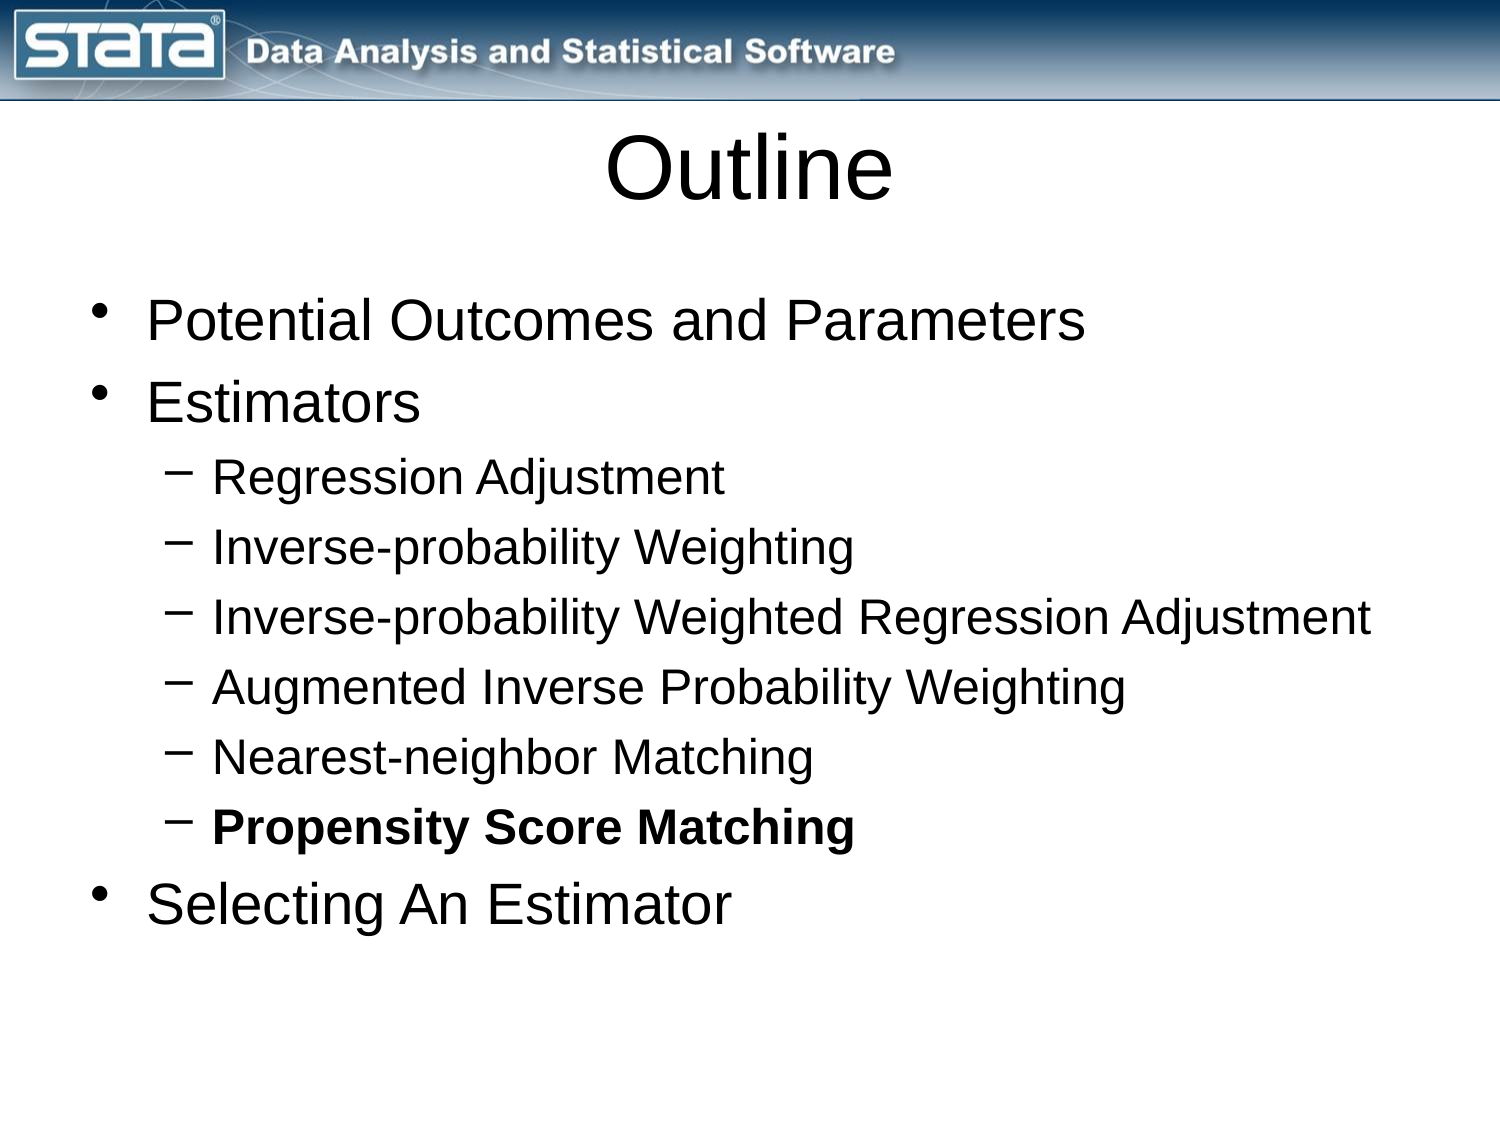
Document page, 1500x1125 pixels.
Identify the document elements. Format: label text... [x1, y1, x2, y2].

list Potential Outcomes and Parameters Estimators Regression Adjustment Inverse-probability Weighting Inverse-probability Weighted Regression Adjustment Augmented Inverse Probability Weighting Nearest-neighbor Matching Propensity Score Matching Selecting An Estimator [75, 275, 1425, 1063]
title Outline [0, 108, 1500, 225]
picture [0, 0, 1500, 102]
